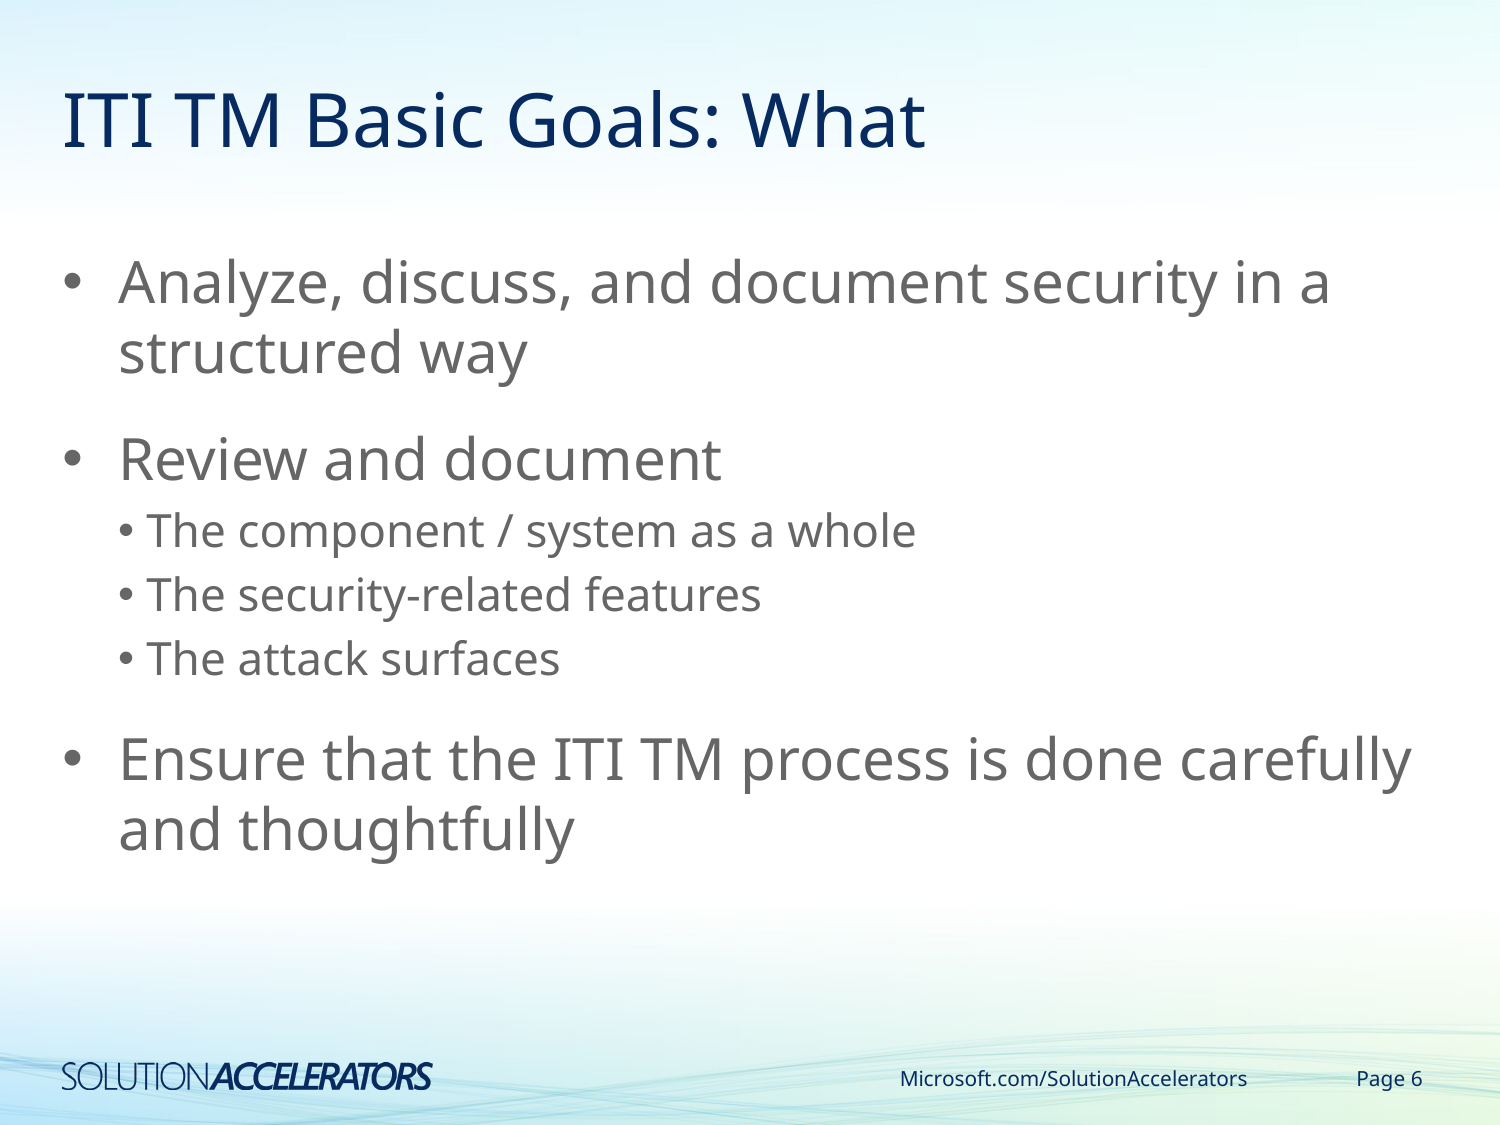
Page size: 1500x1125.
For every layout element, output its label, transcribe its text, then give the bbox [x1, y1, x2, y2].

footer Microsoft.com/SolutionAccelerators [787, 1050, 1263, 1110]
picture [0, 0, 1500, 1125]
title ITI TM Basic Goals: What [62, 37, 1438, 163]
slide_number Page 6 [1287, 1050, 1438, 1110]
list Analyze, discuss, and document security in a structured way Review and document The component / system as a whole The security-related features The attack surfaces Ensure that the ITI TM process is done carefully and thoughtfully [62, 245, 1438, 1050]
